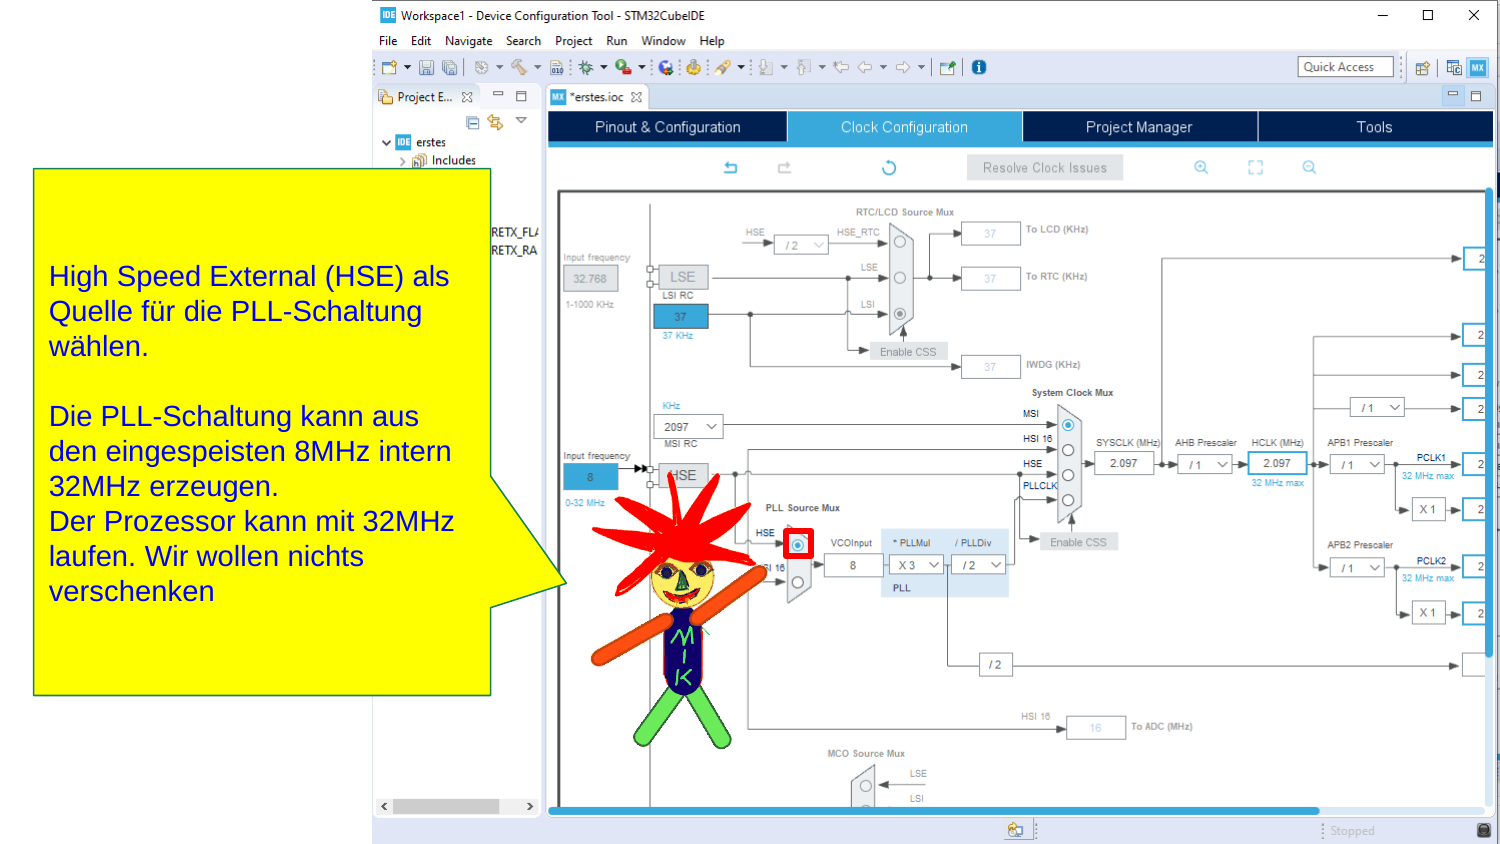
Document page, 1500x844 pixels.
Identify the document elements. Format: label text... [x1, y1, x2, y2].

text_box High Speed External (HSE) als Quelle für die PLL-Schaltung wählen. Die PLL-Schaltung kann aus den eingespeisten 8MHz intern 32MHz erzeugen. Der Prozessor kann mit 32MHz laufen. Wir wollen nichts verschenken [33, 168, 367, 696]
picture [372, 0, 1500, 844]
